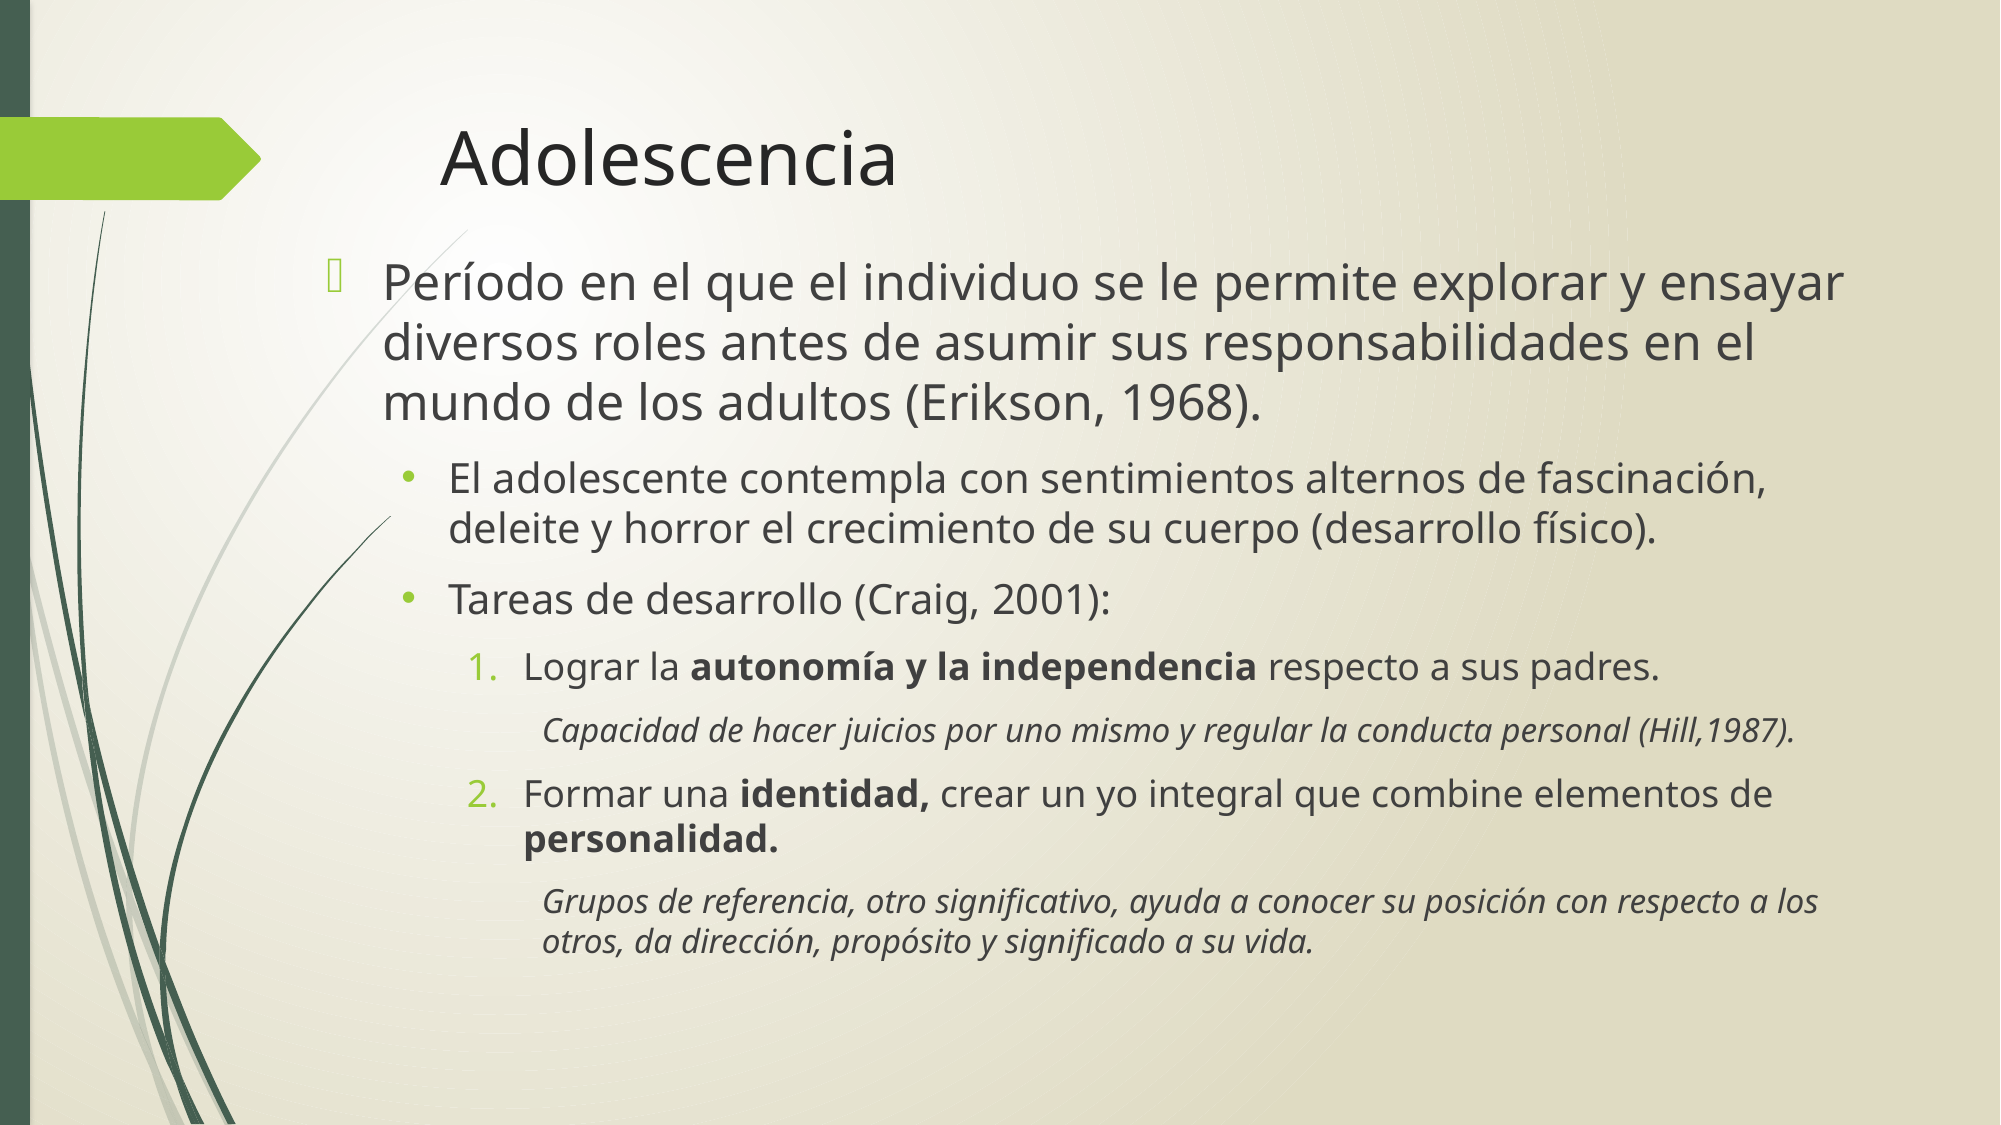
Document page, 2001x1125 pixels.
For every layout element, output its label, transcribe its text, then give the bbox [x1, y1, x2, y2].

list Período en el que el individuo se le permite explorar y ensayar diversos roles antes de asumir sus responsabilidades en el mundo de los adultos (Erikson, 1968). El adolescente contempla con sentimientos alternos de fascinación, deleite y horror el crecimiento de su cuerpo (desarrollo físico). Tareas de desarrollo (Craig, 2001): Lograr la autonomía y la independencia respecto a sus padres. Capacidad de hacer juicios por uno mismo y regular la conducta personal (Hill,1987). Formar una identidad, crear un yo integral que combine elementos de personalidad. Grupos de referencia, otro significativo, ayuda a conocer su posición con respecto a los otros, da dirección, propósito y significado a su vida. [311, 243, 1888, 970]
title Adolescencia [425, 102, 1888, 243]
